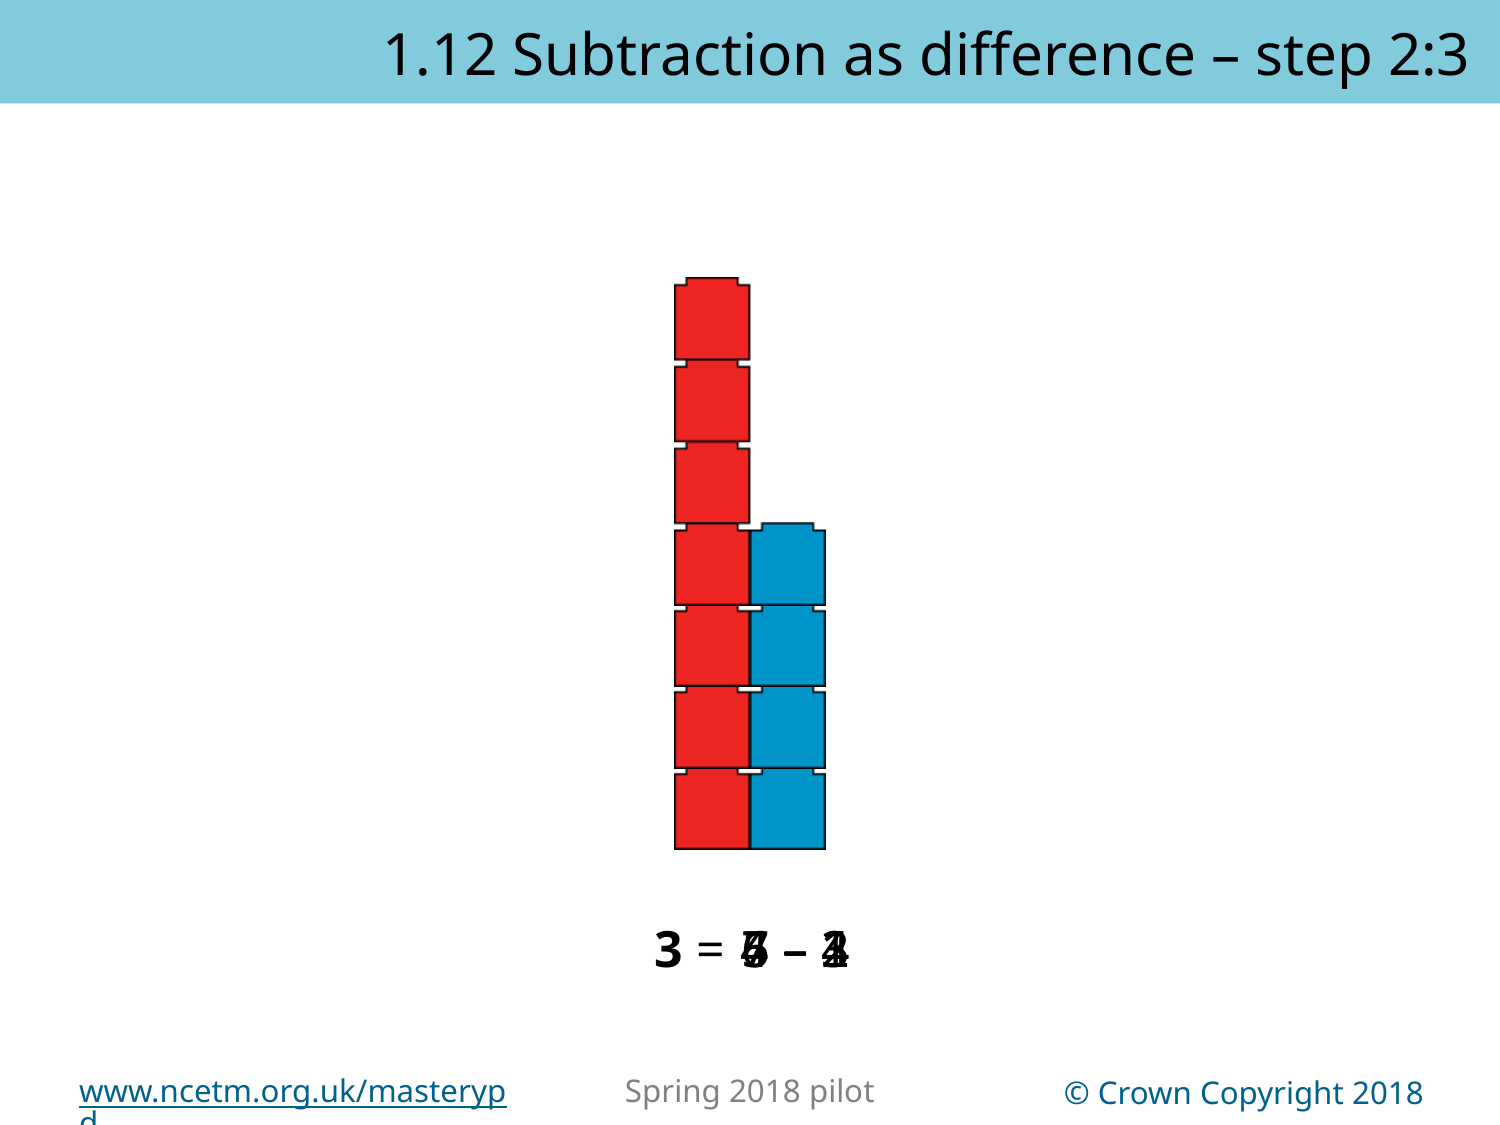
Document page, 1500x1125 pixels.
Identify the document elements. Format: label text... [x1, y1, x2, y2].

list 1.12 Subtraction as difference – step 2:3 [0, 0, 1500, 104]
text_box 4 – 1 [725, 910, 864, 986]
picture [674, 277, 826, 851]
picture [814, 685, 826, 693]
text_box 3 = [639, 910, 725, 986]
picture [814, 767, 826, 775]
picture [814, 604, 826, 612]
